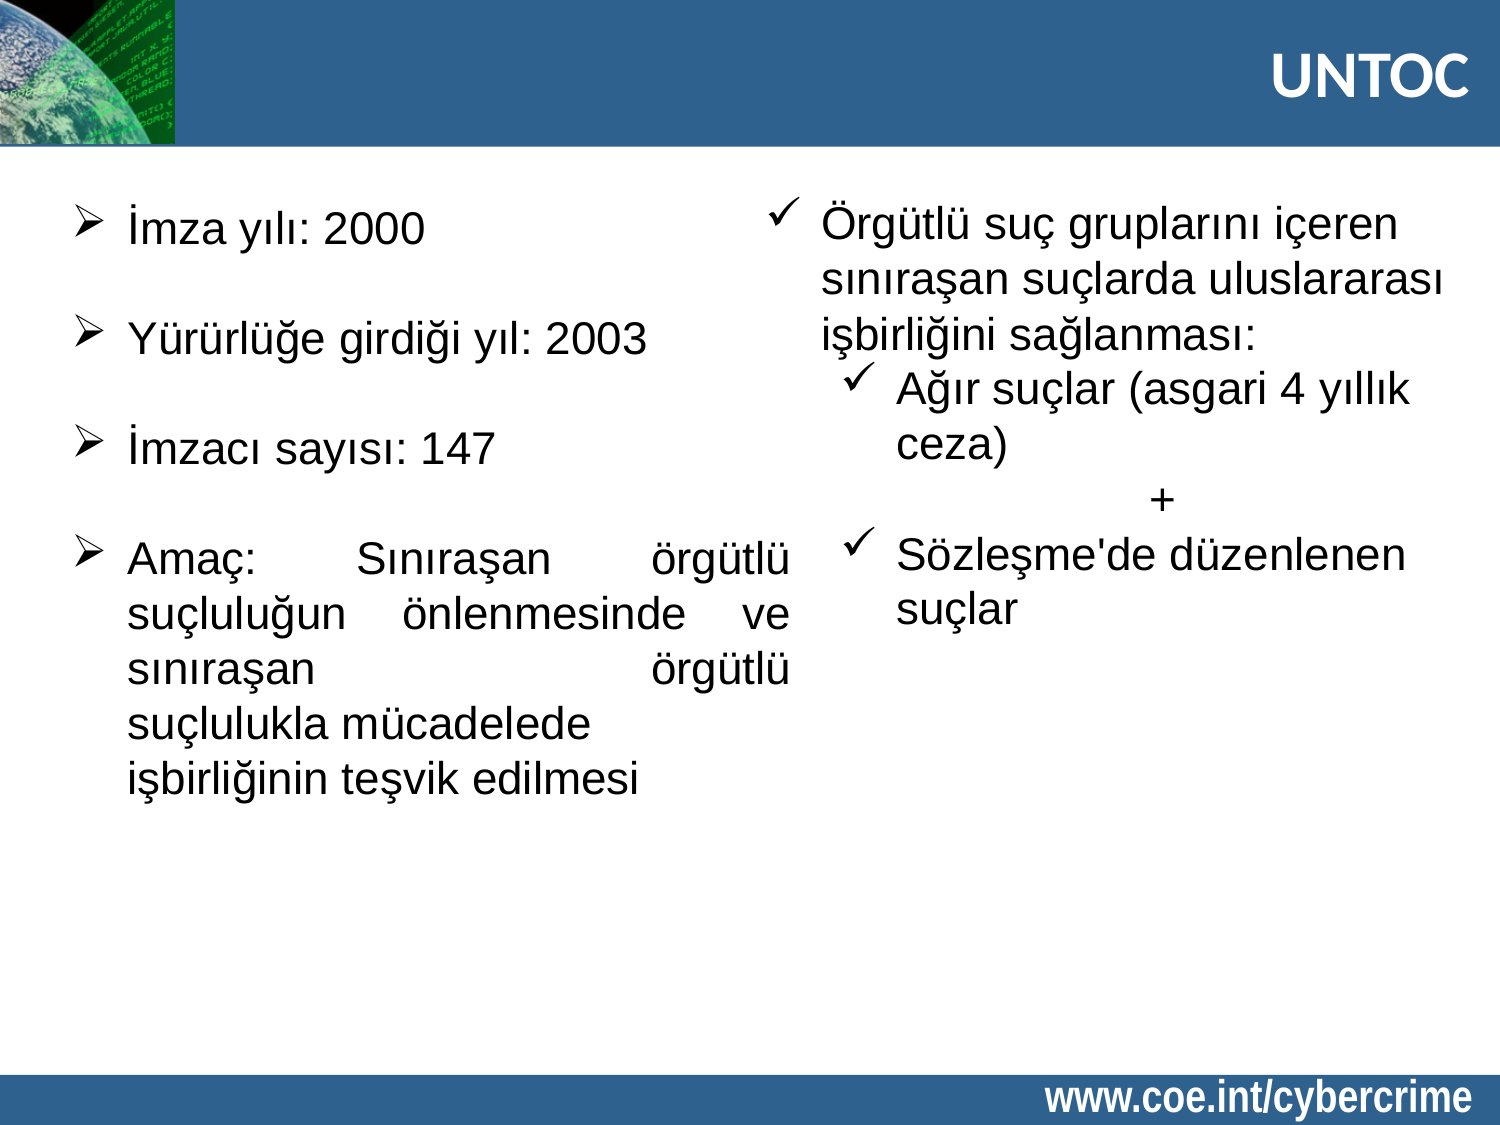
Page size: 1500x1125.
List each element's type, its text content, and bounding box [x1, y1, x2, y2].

text_box www.coe.int/cybercrime [1030, 1059, 1500, 1125]
text_box Örgütlü suç gruplarını içeren sınıraşan suçlarda uluslararası işbirliğini sağlanması: Ağır suçlar (asgari 4 yıllık ceza) + Sözleşme'de düzenlenen suçlar [749, 186, 1500, 752]
text_box UNTOC [177, 0, 1500, 149]
picture [0, 0, 175, 144]
text_box [0, 1073, 1030, 1125]
text_box İmza yılı: 2000 Yürürlüğe girdiği yıl: 2003 İmzacı sayısı: 147 Amaç: Sınıraşan örgütlü suçluluğun önlenmesinde ve sınıraşan örgütlü suçlulukla mücadelede işbirliğinin teşvik edilmesi [56, 191, 807, 867]
